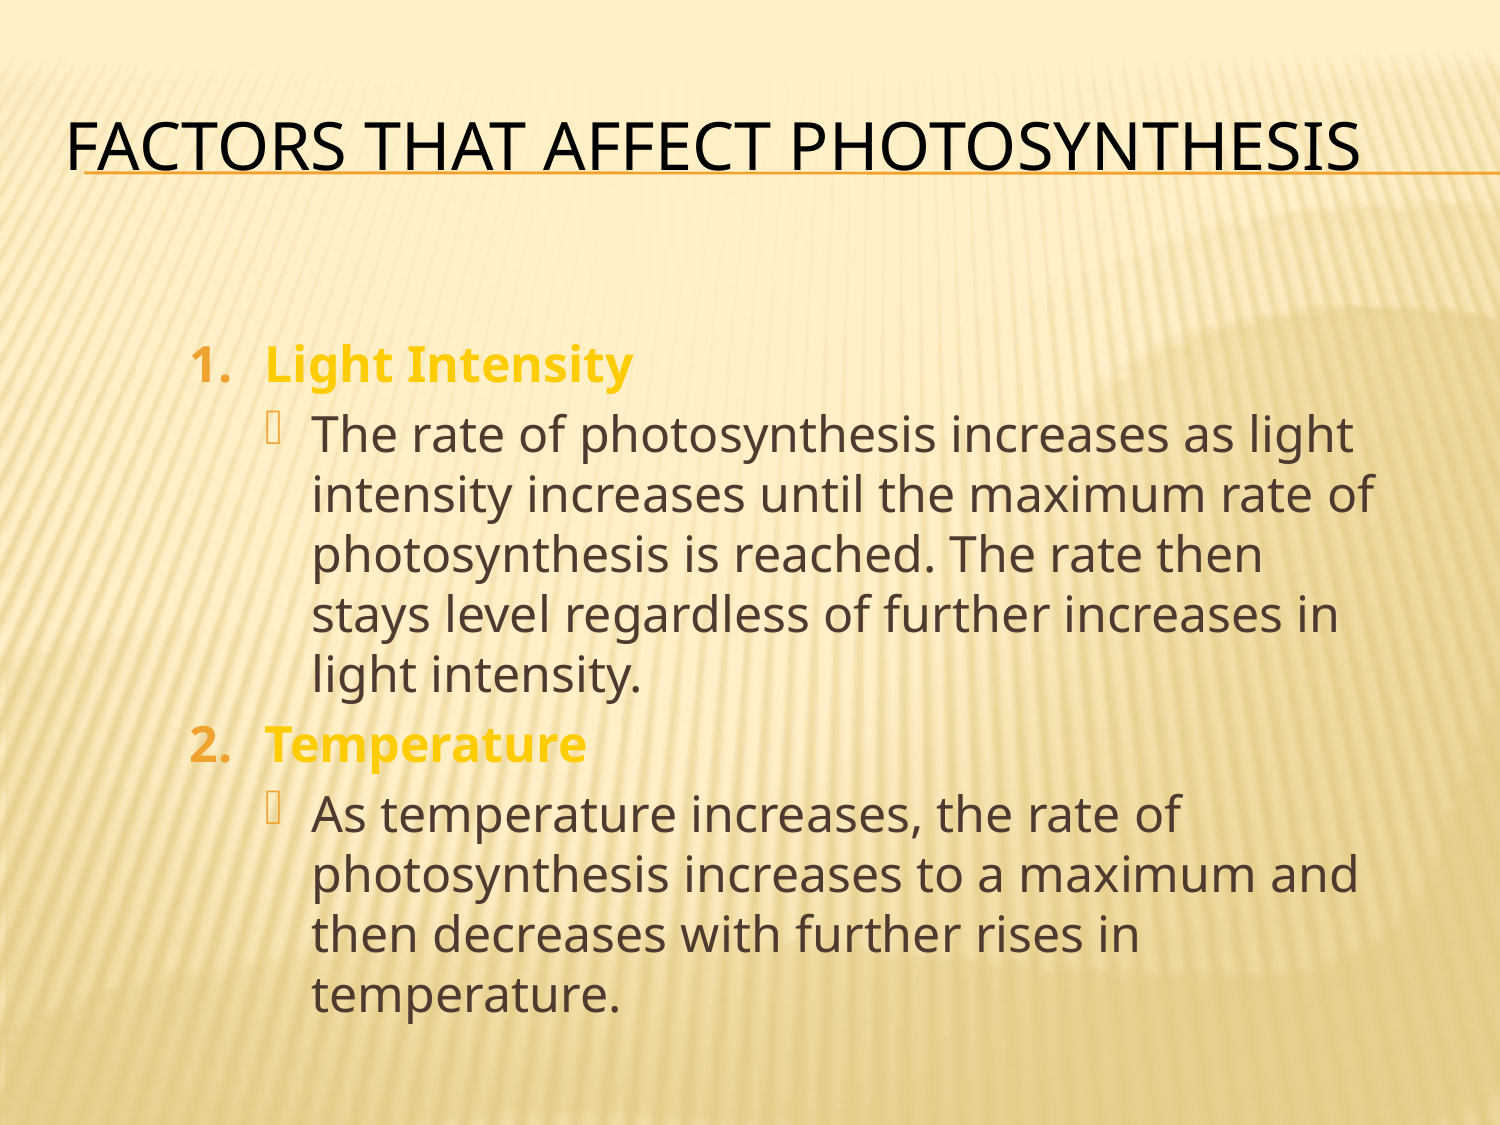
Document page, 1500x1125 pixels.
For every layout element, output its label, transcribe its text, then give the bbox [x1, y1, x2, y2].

list Light Intensity The rate of photosynthesis increases as light intensity increases until the maximum rate of photosynthesis is reached. The rate then stays level regardless of further increases in light intensity. Temperature As temperature increases, the rate of photosynthesis increases to a maximum and then decreases with further rises in temperature. [174, 324, 1413, 1125]
title Factors That Affect Photosynthesis [50, 75, 1475, 213]
